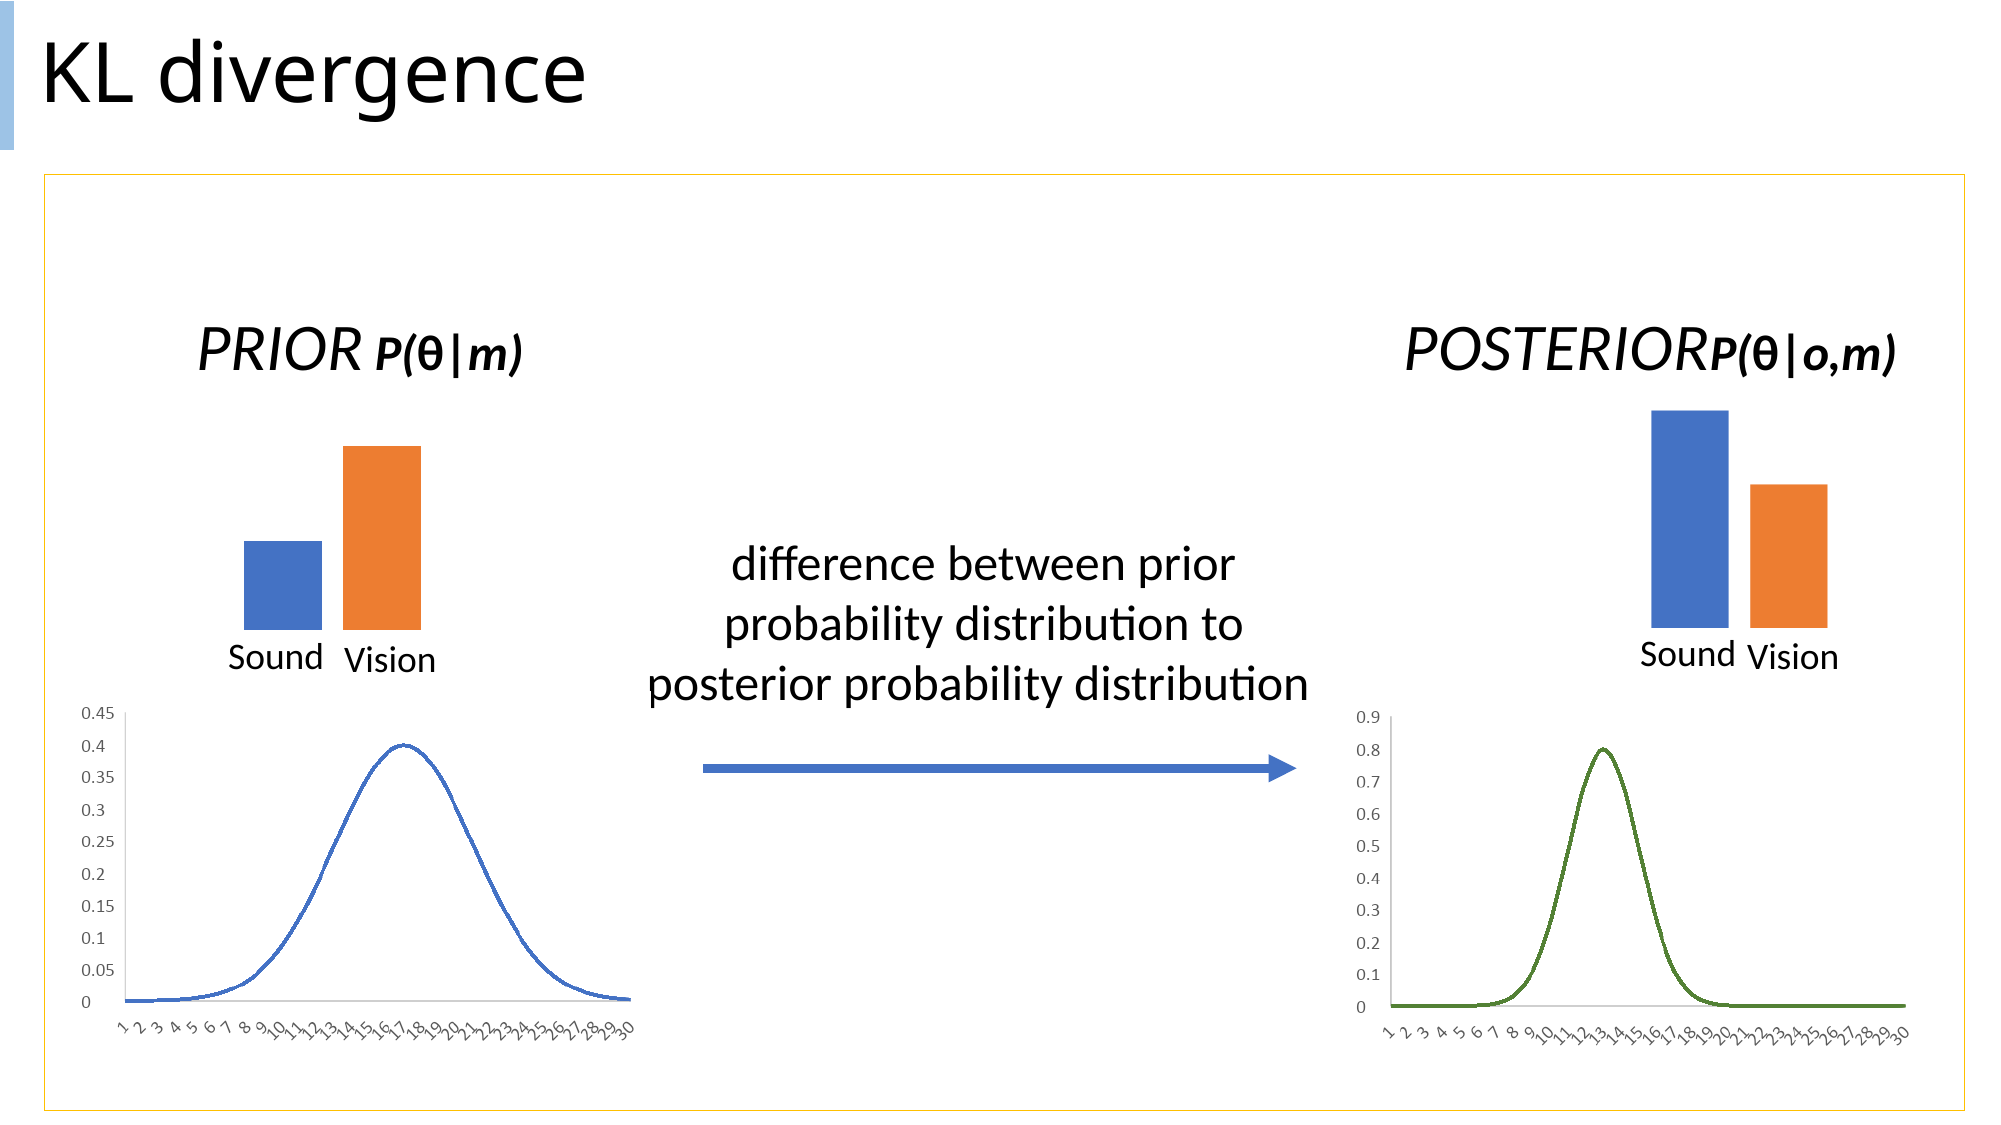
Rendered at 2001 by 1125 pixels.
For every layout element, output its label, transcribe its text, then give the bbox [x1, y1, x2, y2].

text_box Vision [329, 627, 483, 687]
text_box [0, 1, 14, 150]
text_box KL divergence [24, 14, 1849, 137]
picture [1629, 403, 1848, 628]
text_box POSTERIORP(θ|o,m) [1388, 296, 1974, 392]
picture [60, 691, 651, 1061]
picture [229, 409, 448, 630]
text_box Sound [1625, 621, 1732, 682]
text_box Vision [1732, 624, 1886, 685]
text_box PRIOR P(θ|m) [181, 296, 552, 392]
text_box Sound [213, 624, 329, 685]
picture [1335, 695, 1926, 1066]
text_box [44, 174, 1965, 1111]
text_box difference between prior probability distribution to posterior probability distribution [625, 522, 1342, 718]
